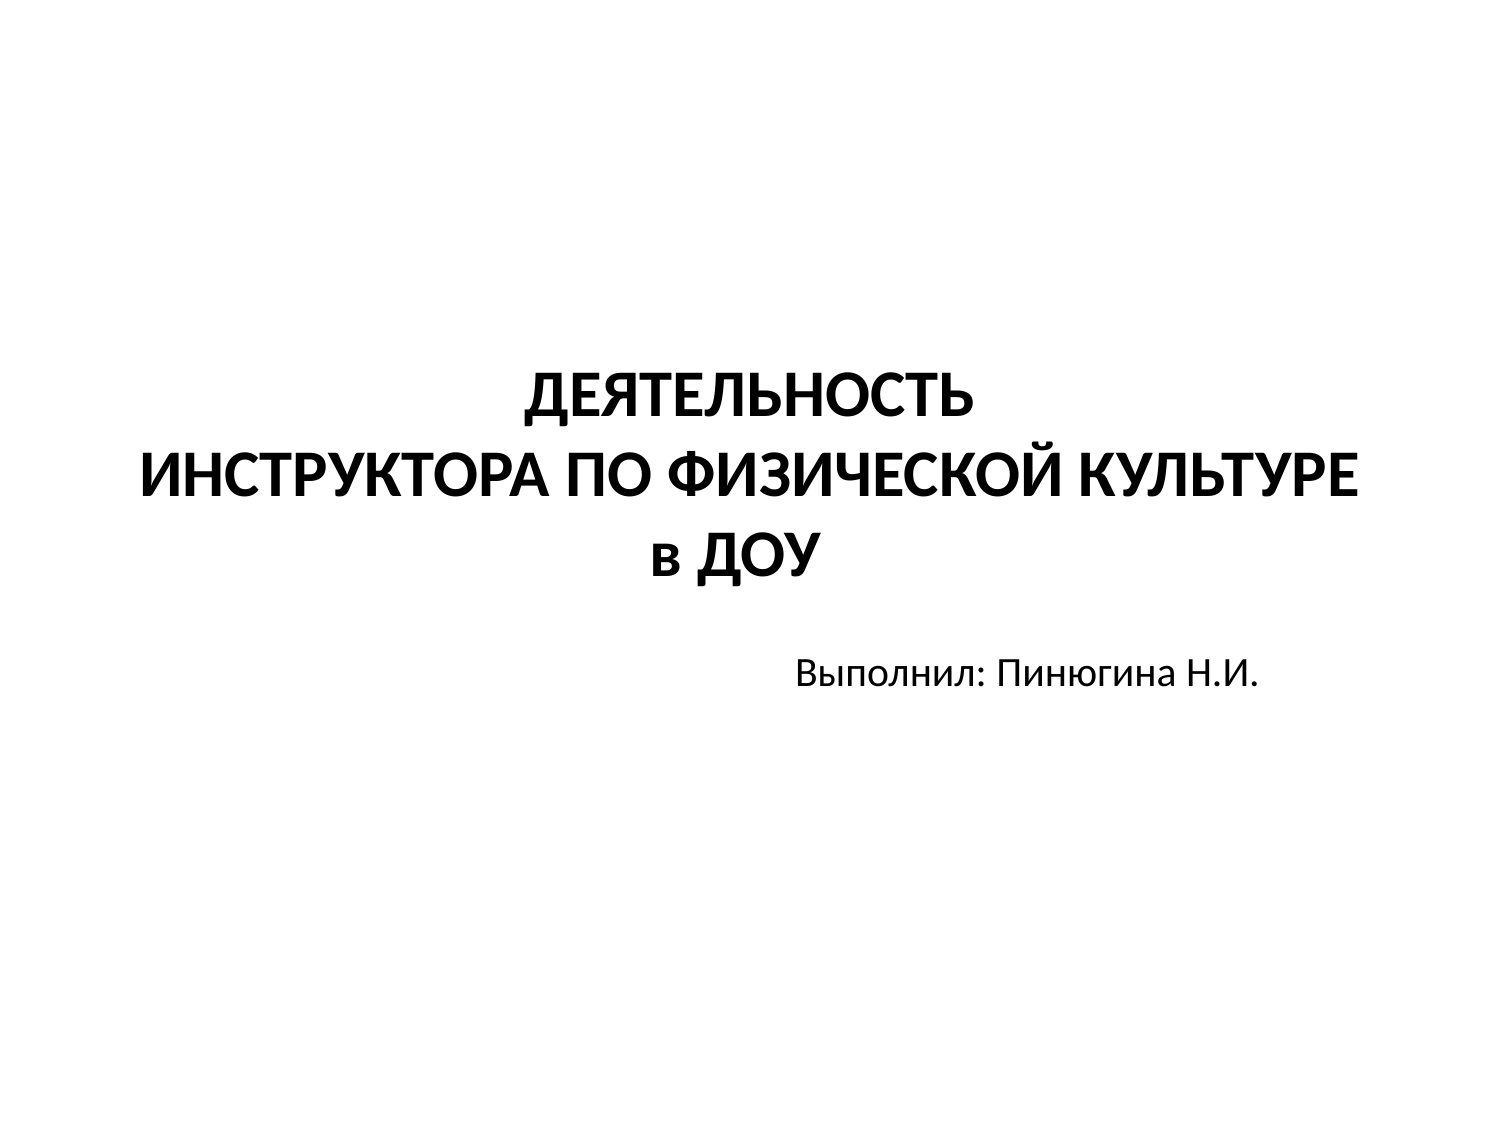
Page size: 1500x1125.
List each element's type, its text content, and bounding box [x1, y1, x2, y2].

subtitle Выполнил: Пинюгина Н.И. [225, 637, 1275, 925]
title ДЕЯТЕЛЬНОСТЬ ИНСТРУКТОРА ПО ФИЗИЧЕСКОЙ КУЛЬТУРЕ в ДОУ [112, 349, 1388, 591]
